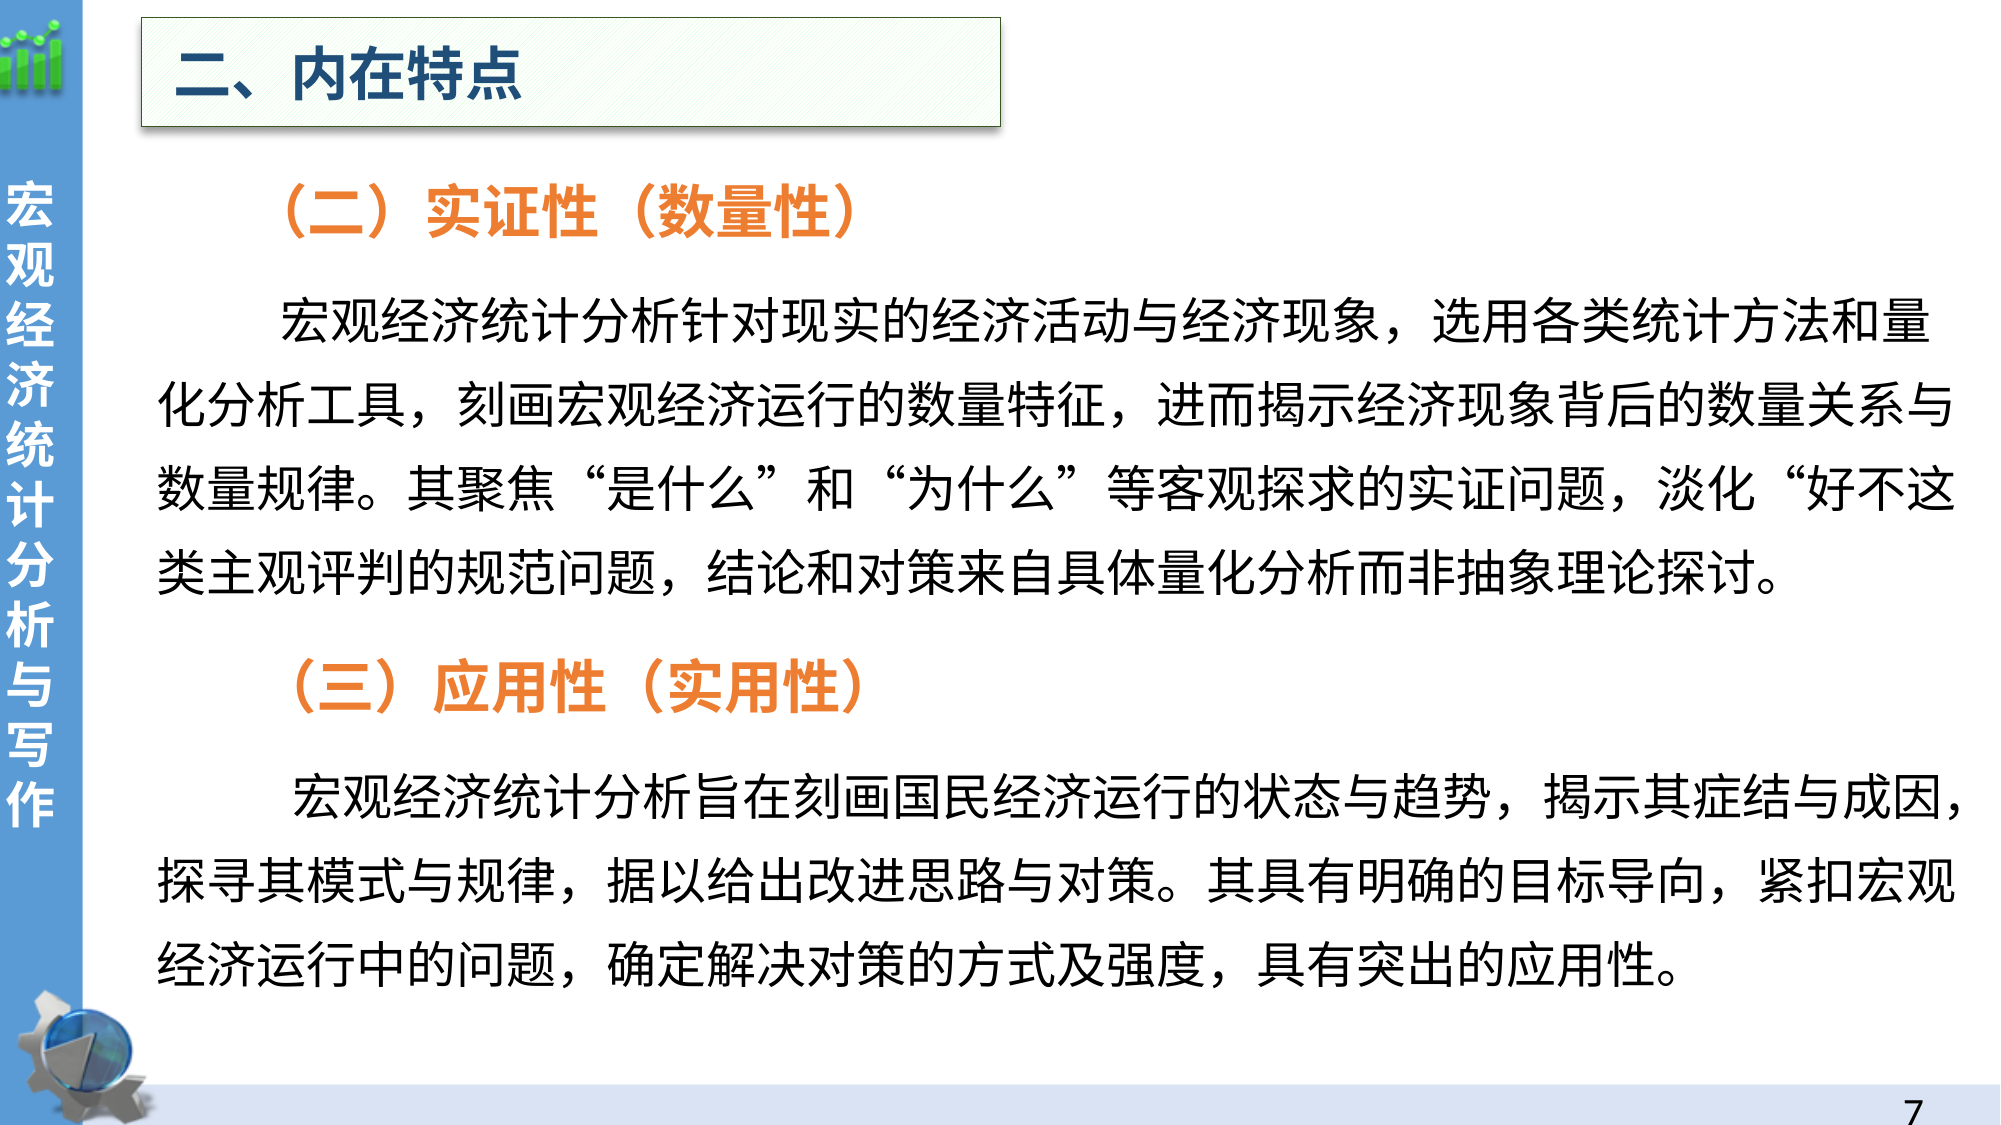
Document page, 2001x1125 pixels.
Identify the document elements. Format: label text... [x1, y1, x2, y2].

list （二）实证性（数量性） 宏观经济统计分析针对现实的经济活动与经济现象，选用各类统计方法和量化分析工具，刻画宏观经济运行的数量特征，进而揭示经济现象背后的数量关系与数量规律。其聚焦“是什么”和“为什么”等客观探求的实证问题，淡化“好不这类主观评判的规范问题，结论和对策来自具体量化分析而非抽象理论探讨。 （三）应用性（实用性） 宏观经济统计分析旨在刻画国民经济运行的状态与趋势，揭示其症结与成因，探寻其模式与规律，据以给出改进思路与对策。其具有明确的目标导向，紧扣宏观经济运行中的问题，确定解决对策的方式及强度，具有突出的应用性。 [141, 132, 1991, 1108]
text_box 二、内在特点 [141, 17, 1000, 127]
picture [0, 0, 2001, 1125]
slide_number 6 [1786, 1085, 1940, 1125]
